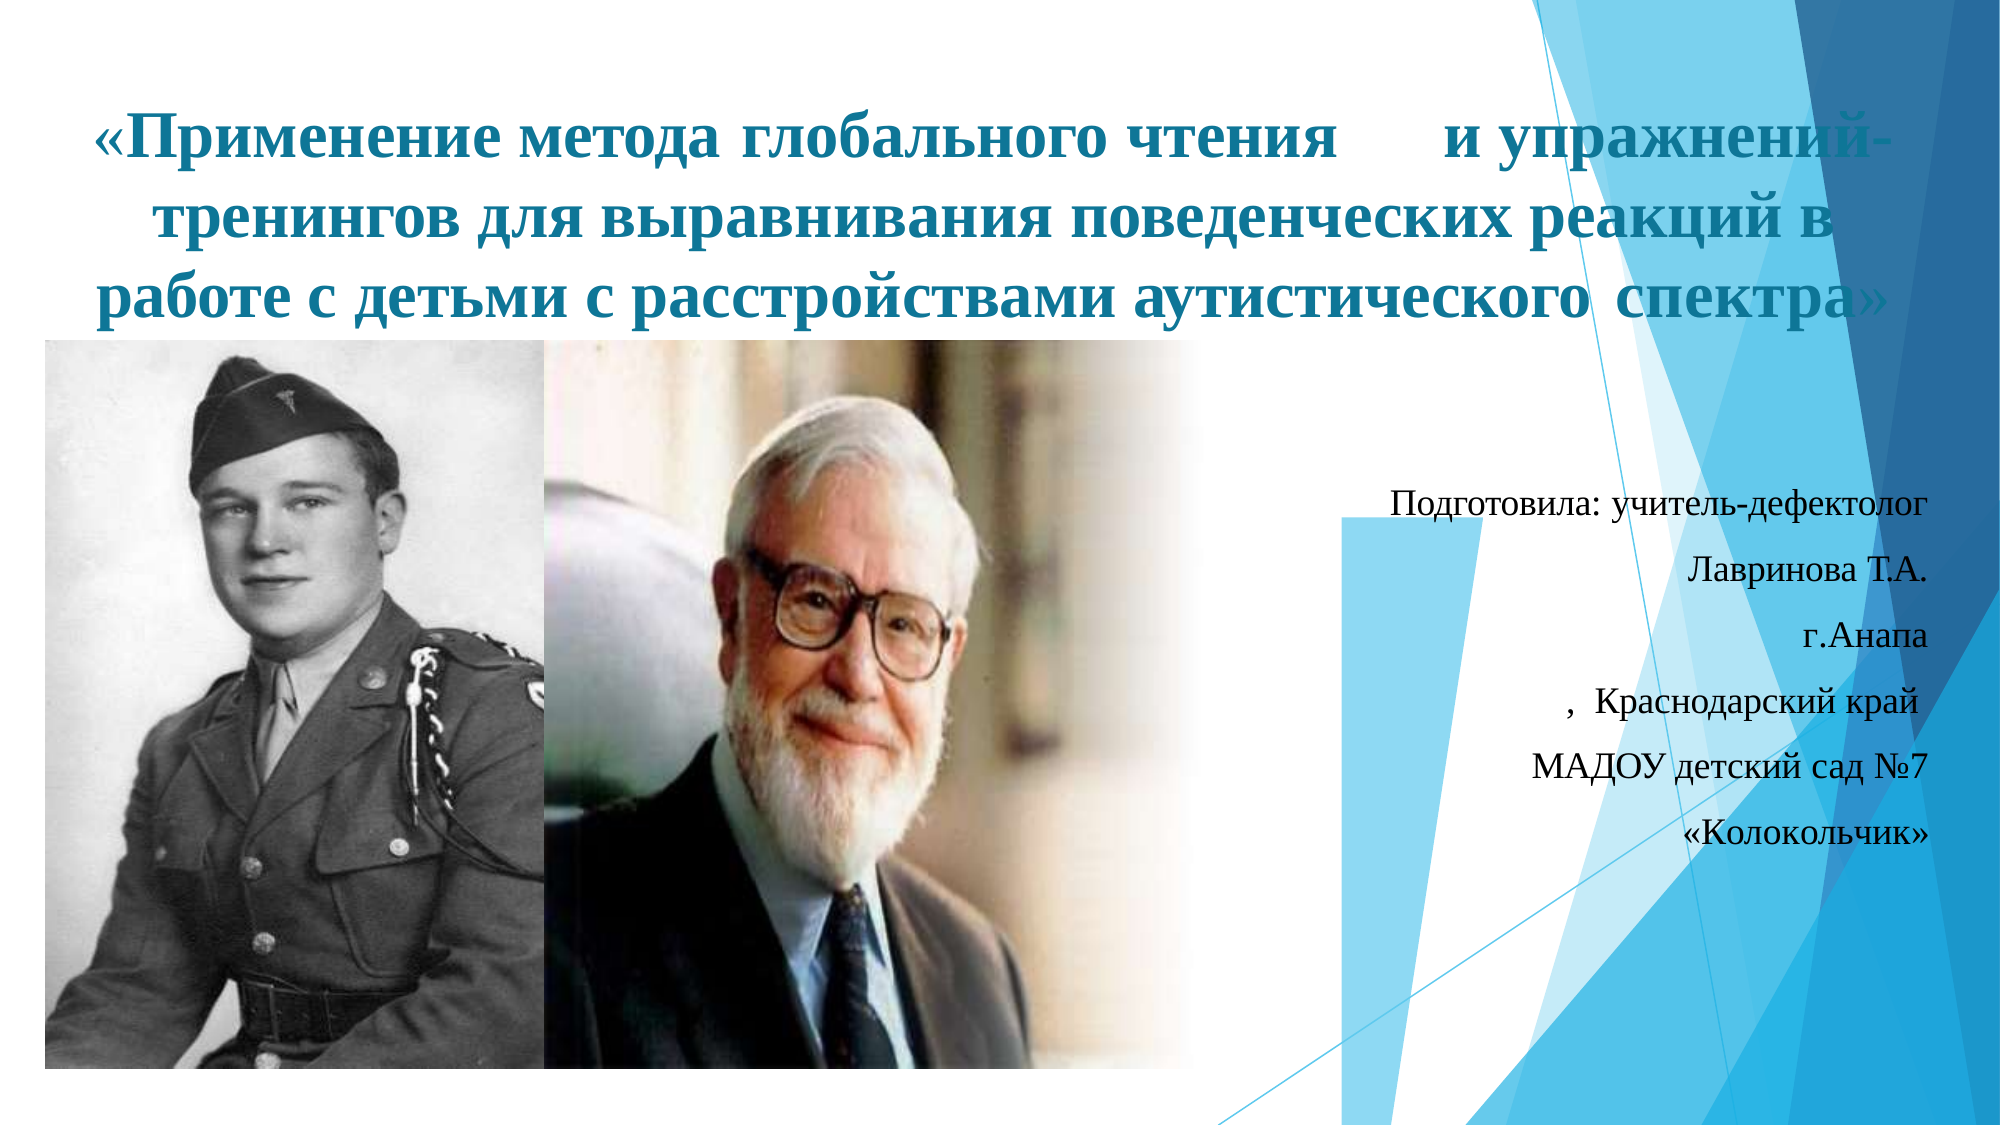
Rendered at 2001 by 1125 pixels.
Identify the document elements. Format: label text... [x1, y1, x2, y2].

title «Применение метода глобального чтения и упражнений- тренингов для выравнивания поведенческих реакций в работе с детьми с расстройствами аутистического спектра» [91, 89, 1212, 332]
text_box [44, 340, 1208, 1069]
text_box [1217, 0, 2000, 1125]
